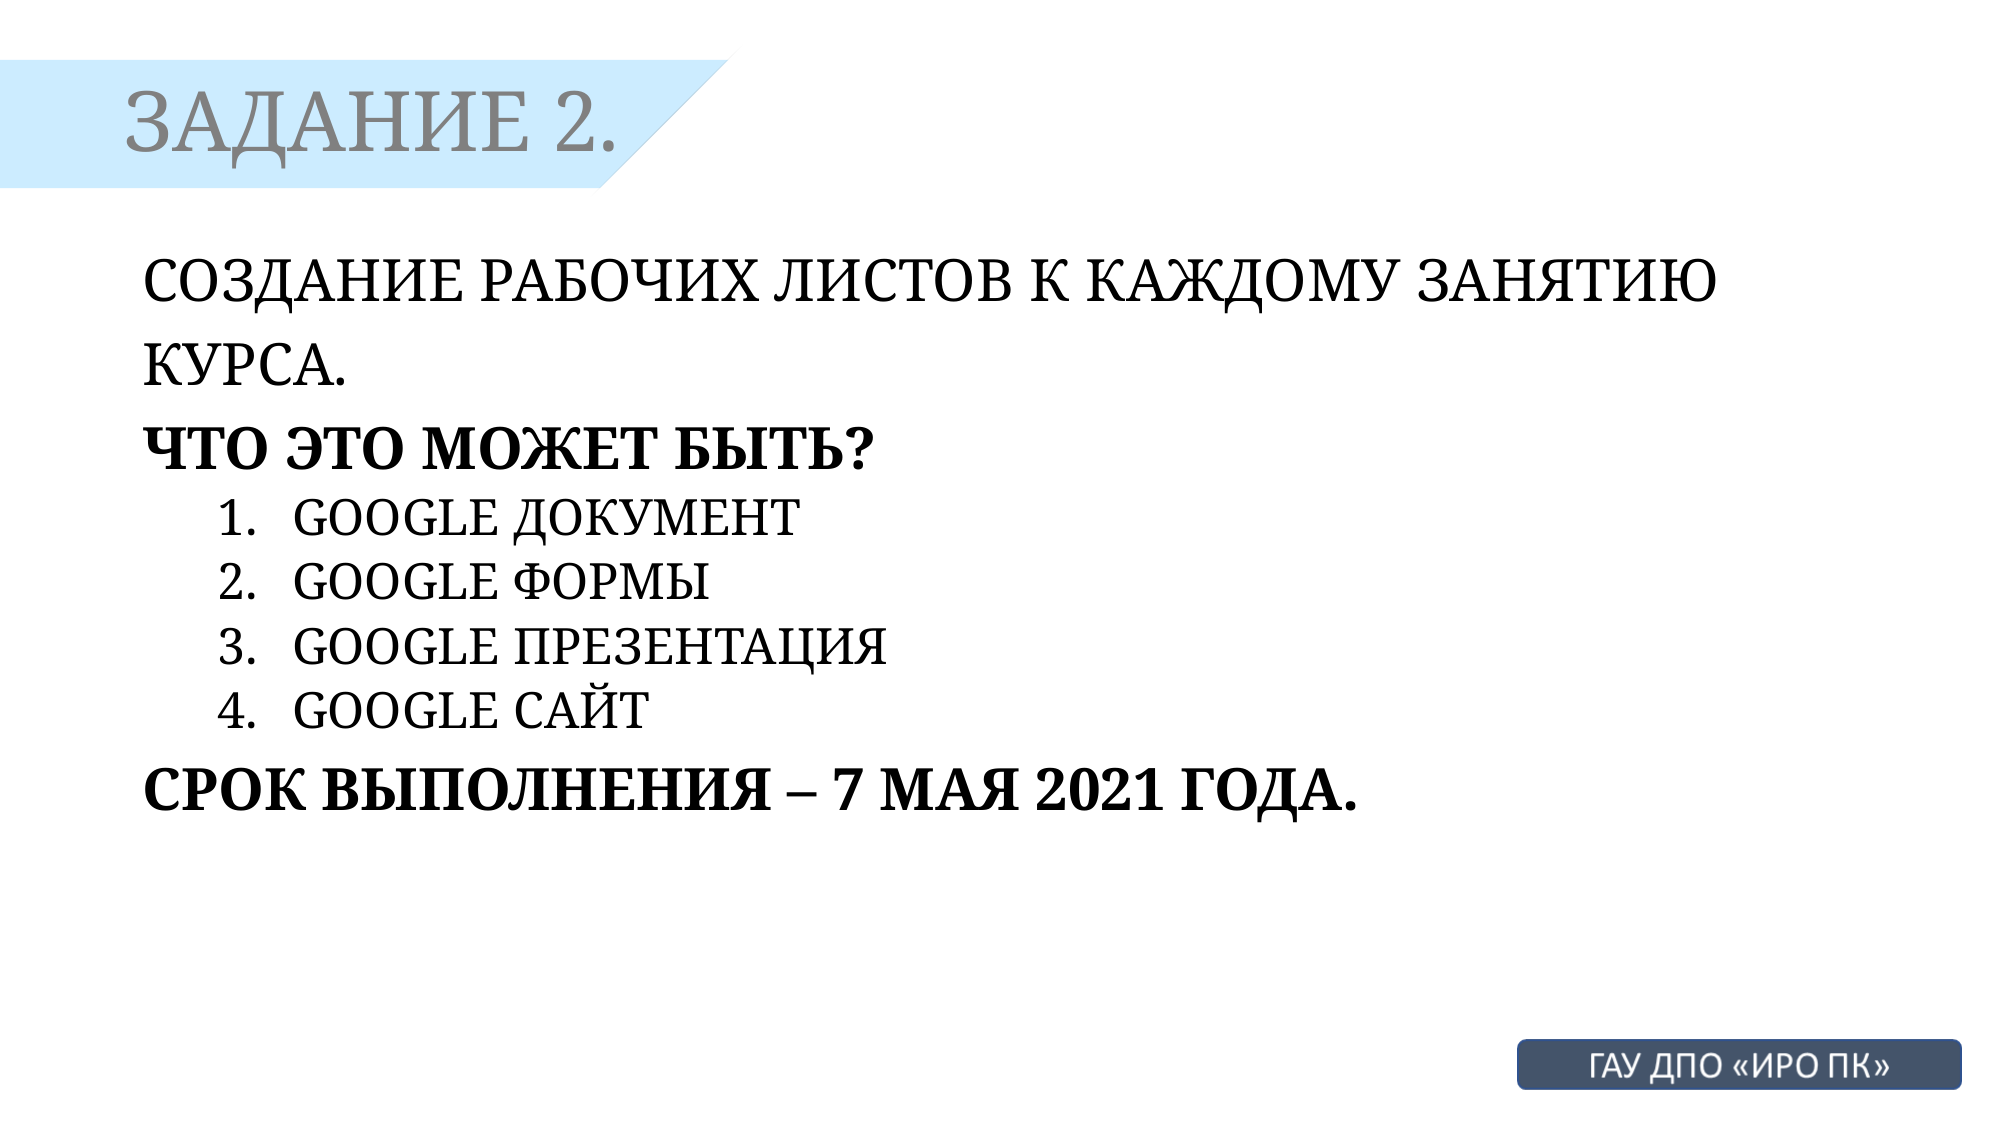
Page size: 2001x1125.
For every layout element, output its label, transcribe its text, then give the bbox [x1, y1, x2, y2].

title ЗАДАНИЕ 2. [0, 59, 590, 189]
picture [1517, 1029, 1962, 1111]
list СОЗДАНИЕ РАБОЧИХ ЛИСТОВ К КАЖДОМУ ЗАНЯТИЮ КУРСА. ЧТО ЭТО МОЖЕТ БЫТЬ? GOOGLE ДОКУМЕНТ GOOGLE ФОРМЫ GOOGLE ПРЕЗЕНТАЦИЯ GOOGLE САЙТ СРОК ВЫПОЛНЕНИЯ – 7 МАЯ 2021 ГОДА. [127, 244, 1965, 958]
picture [590, 44, 744, 198]
